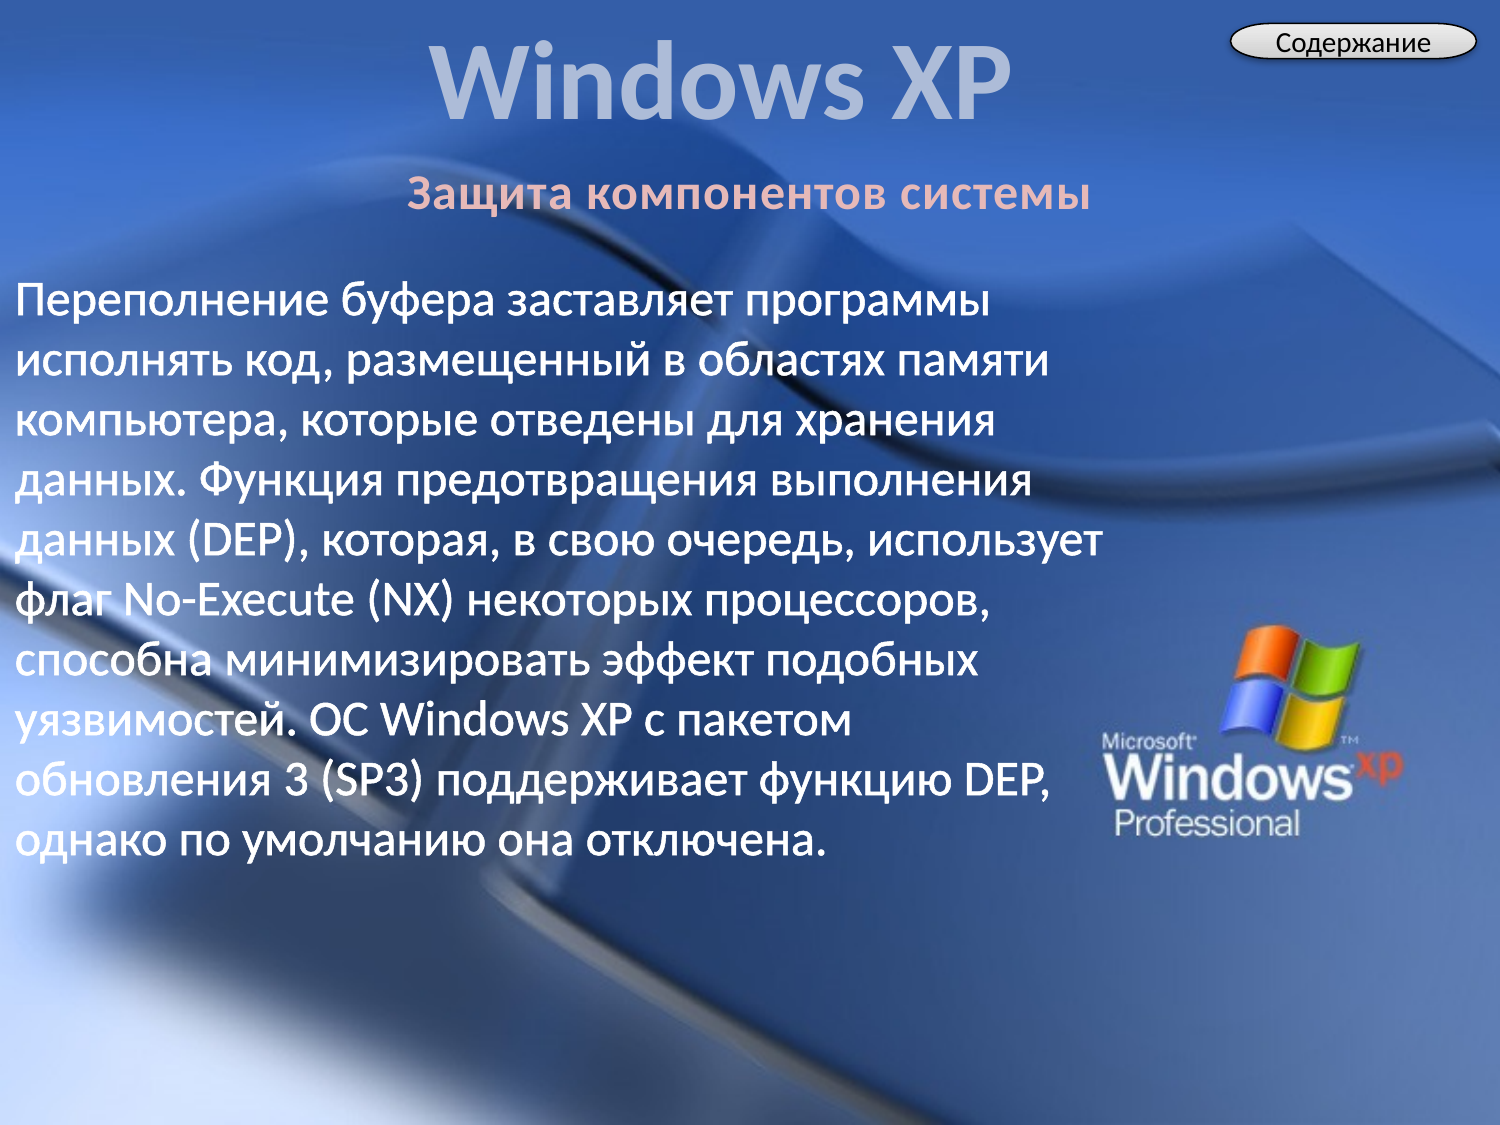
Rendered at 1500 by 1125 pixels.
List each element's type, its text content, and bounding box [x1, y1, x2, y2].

picture [0, 228, 1500, 1125]
text_box Переполнение буфера заставляет программы исполнять код, размещенный в областях памяти компьютера, которые отведены для хранения данных. Функция предотвращения выполнения данных (DEP), которая, в свою очередь, использует флаг No-Execute (NX) некоторых процессоров, способна минимизировать эффект подобных уязвимостей. ОС Windows XP с пакетом обновления 3 (SP3) поддерживает функцию DEP, однако по умолчанию она отключена. [0, 257, 1125, 873]
text_box Защита компонентов системы [0, 152, 1500, 228]
text_box Windows XP [413, 0, 1029, 150]
picture [0, 0, 1500, 152]
text_box Содержание [1229, 22, 1478, 60]
